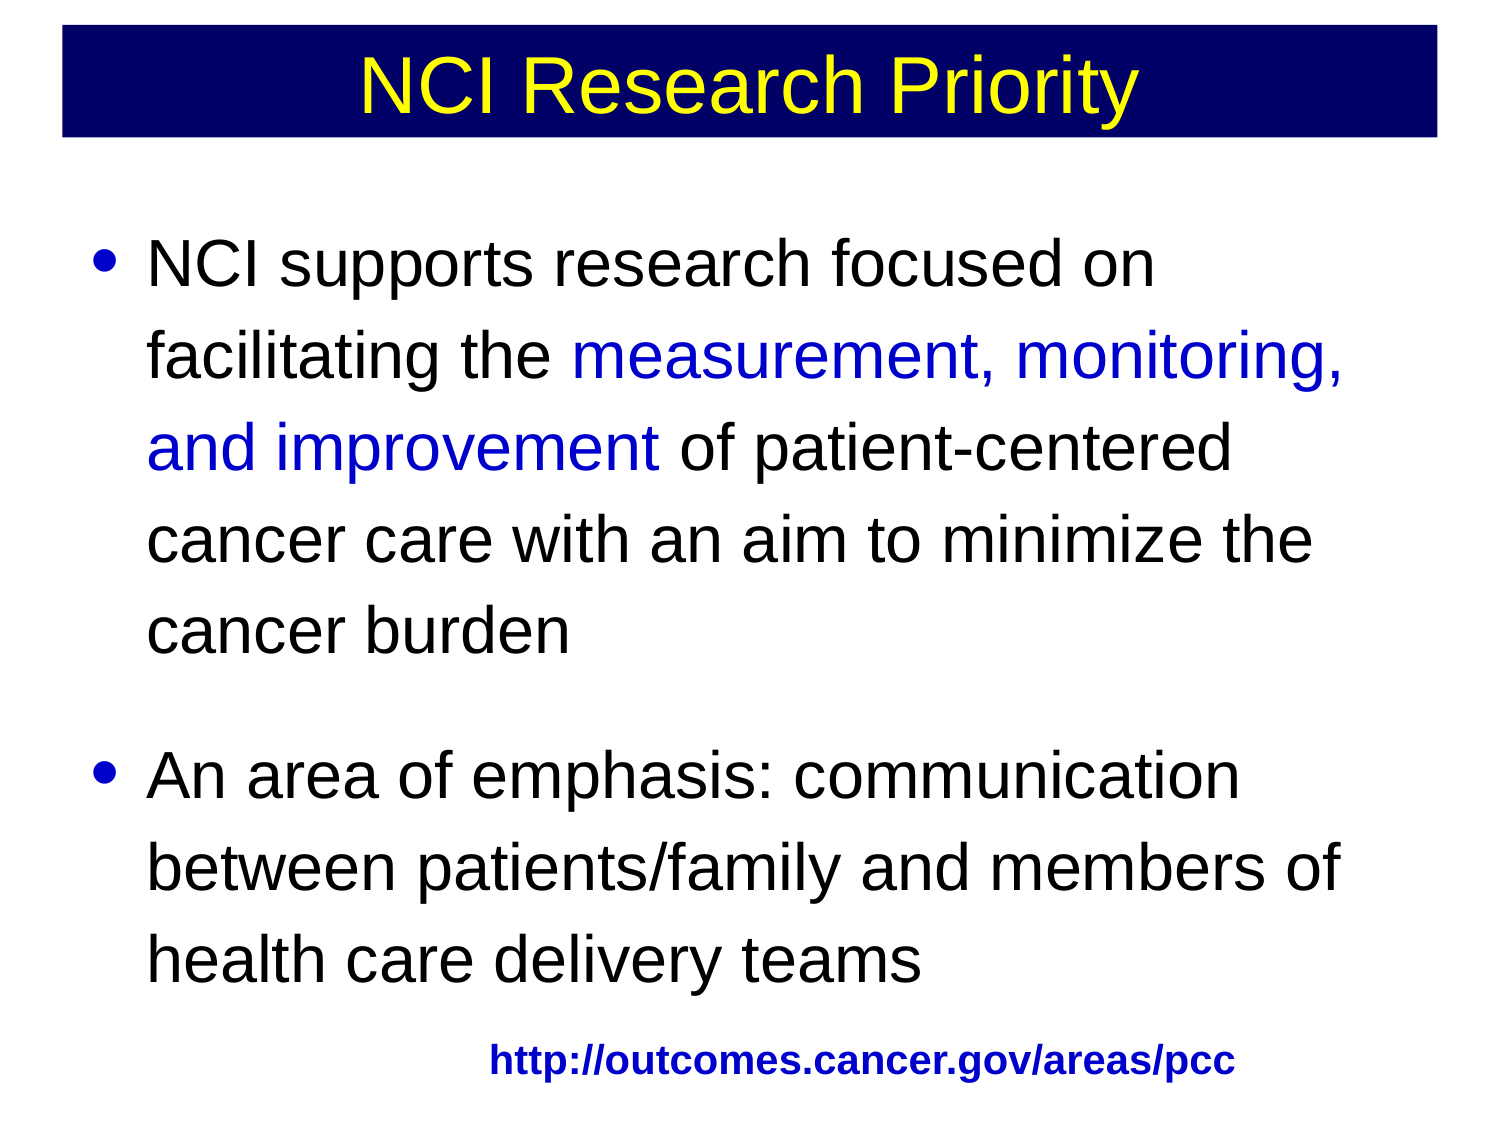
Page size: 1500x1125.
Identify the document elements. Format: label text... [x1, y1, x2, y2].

title NCI Research Priority [62, 24, 1438, 138]
list NCI supports research focused on facilitating the measurement, monitoring, and improvement of patient-centered cancer care with an aim to minimize the cancer burden An area of emphasis: communication between patients/family and members of health care delivery teams [75, 200, 1425, 1125]
text_box http://outcomes.cancer.gov/areas/pcc [312, 1025, 1413, 1090]
